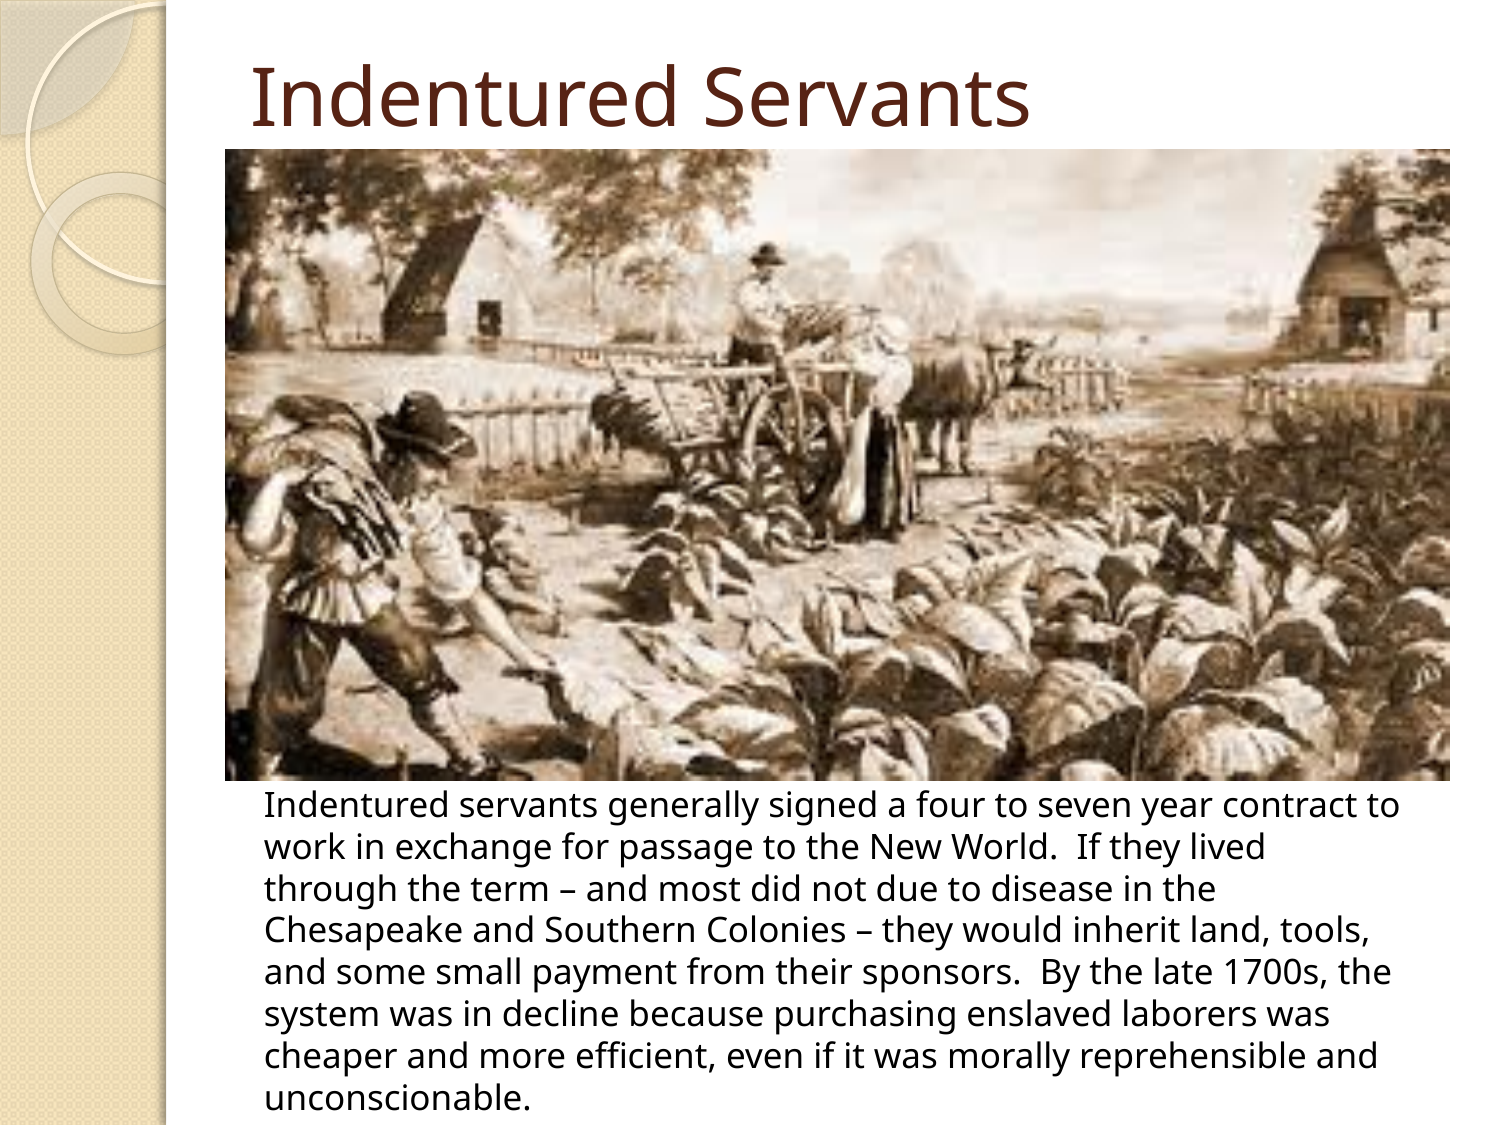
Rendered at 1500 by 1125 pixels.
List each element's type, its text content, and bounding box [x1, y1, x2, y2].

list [224, 149, 1451, 781]
title Indentured Servants [235, 37, 1466, 150]
list Indentured servants generally signed a four to seven year contract to work in exchange for passage to the New World. If they lived through the term – and most did not due to disease in the Chesapeake and Southern Colonies – they would inherit land, tools, and some small payment from their sponsors. By the late 1700s, the system was in decline because purchasing enslaved laborers was cheaper and more efficient, even if it was morally reprehensible and unconscionable. [237, 792, 1425, 1125]
